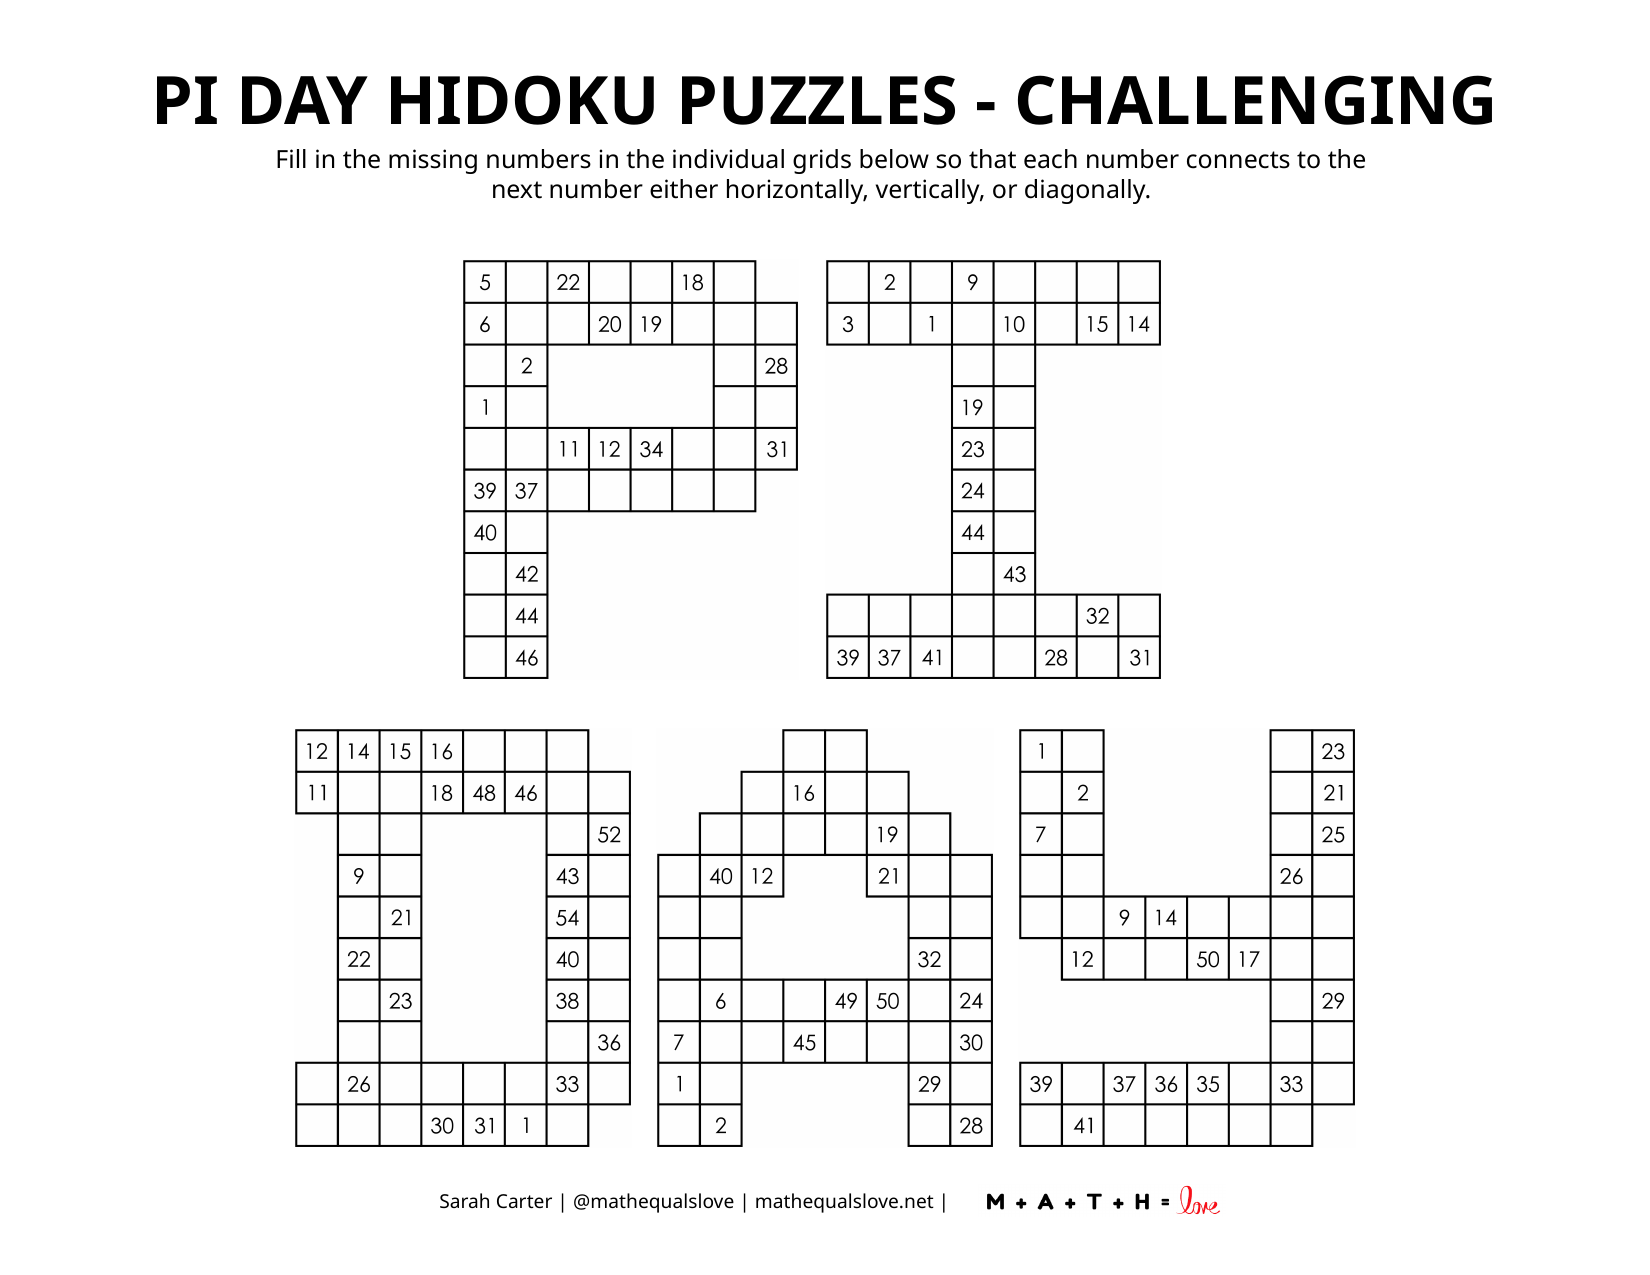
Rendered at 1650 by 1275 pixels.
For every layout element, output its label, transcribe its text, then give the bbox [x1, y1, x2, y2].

picture [461, 259, 800, 681]
text_box Fill in the missing numbers in the individual grids below so that each number connects to the next number either horizontally, vertically, or diagonally. [0, 135, 1650, 211]
picture [978, 1183, 1226, 1218]
picture [293, 727, 632, 1149]
picture [824, 259, 1163, 681]
text_box Sarah Carter | @mathequalslove | mathequalslove.net | [424, 1182, 1259, 1220]
picture [655, 727, 994, 1149]
text_box PI DAY HIDOKU PUZZLES - CHALLENGING [76, 50, 1574, 135]
picture [1018, 727, 1357, 1149]
